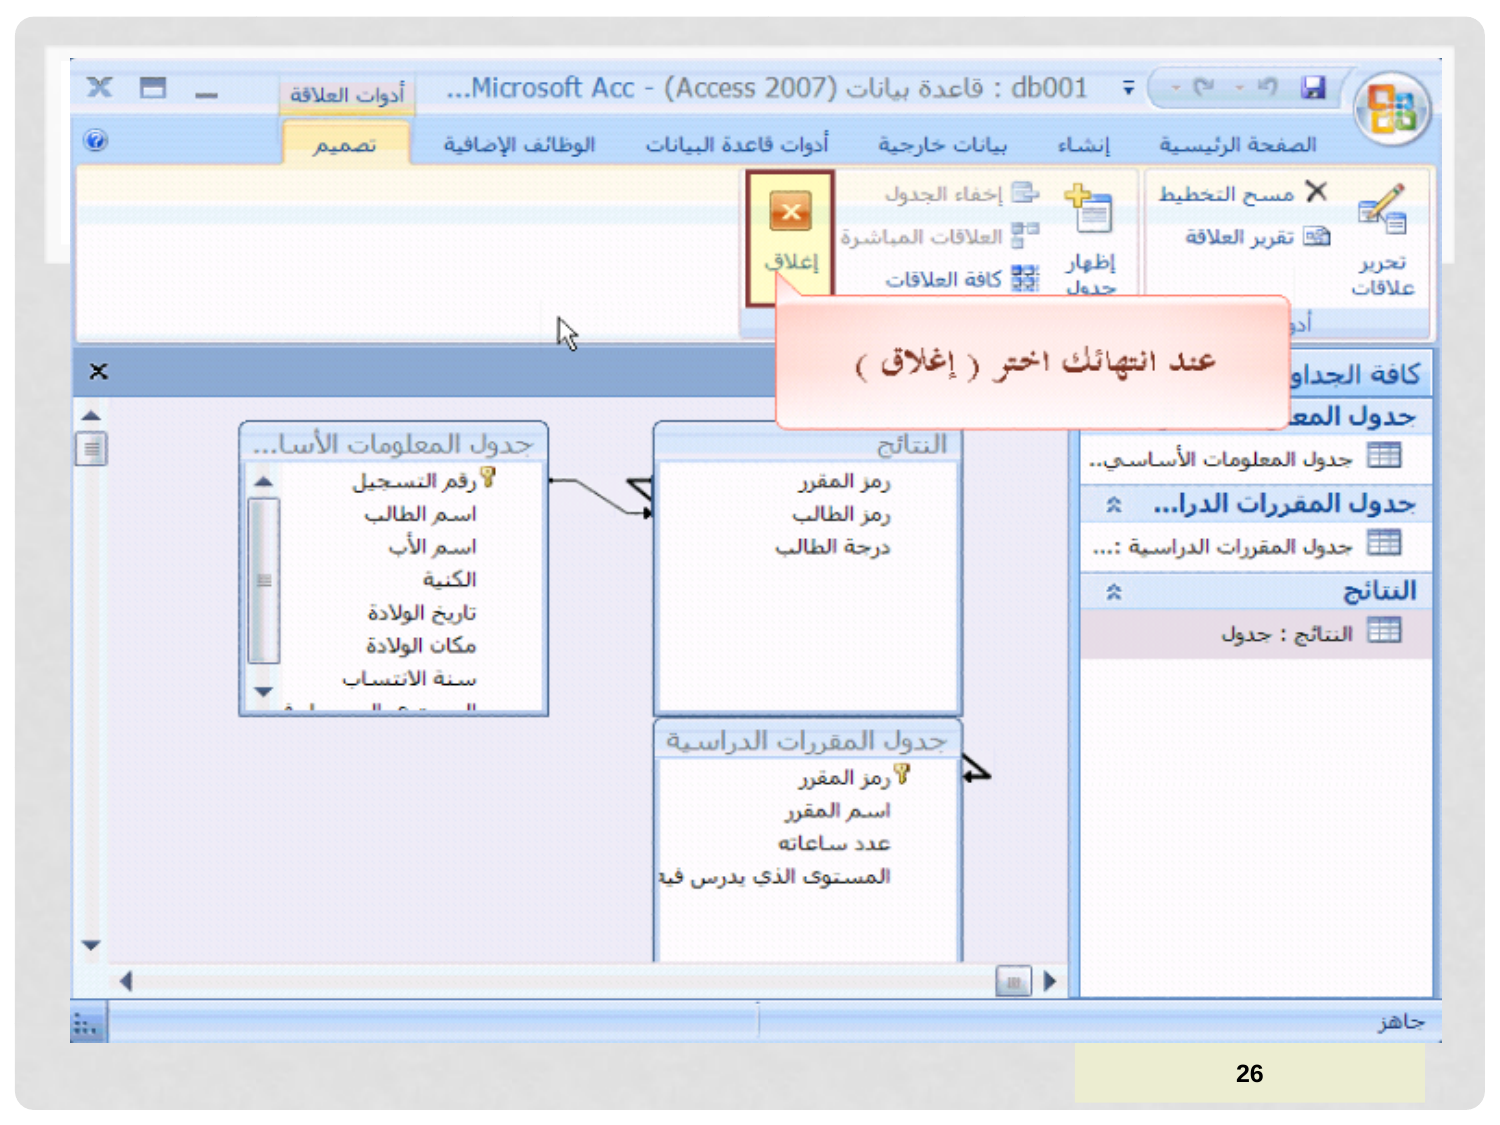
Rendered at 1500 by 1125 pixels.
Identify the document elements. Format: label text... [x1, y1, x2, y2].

slide_number 26 [1074, 1044, 1425, 1103]
picture [70, 58, 1442, 1044]
